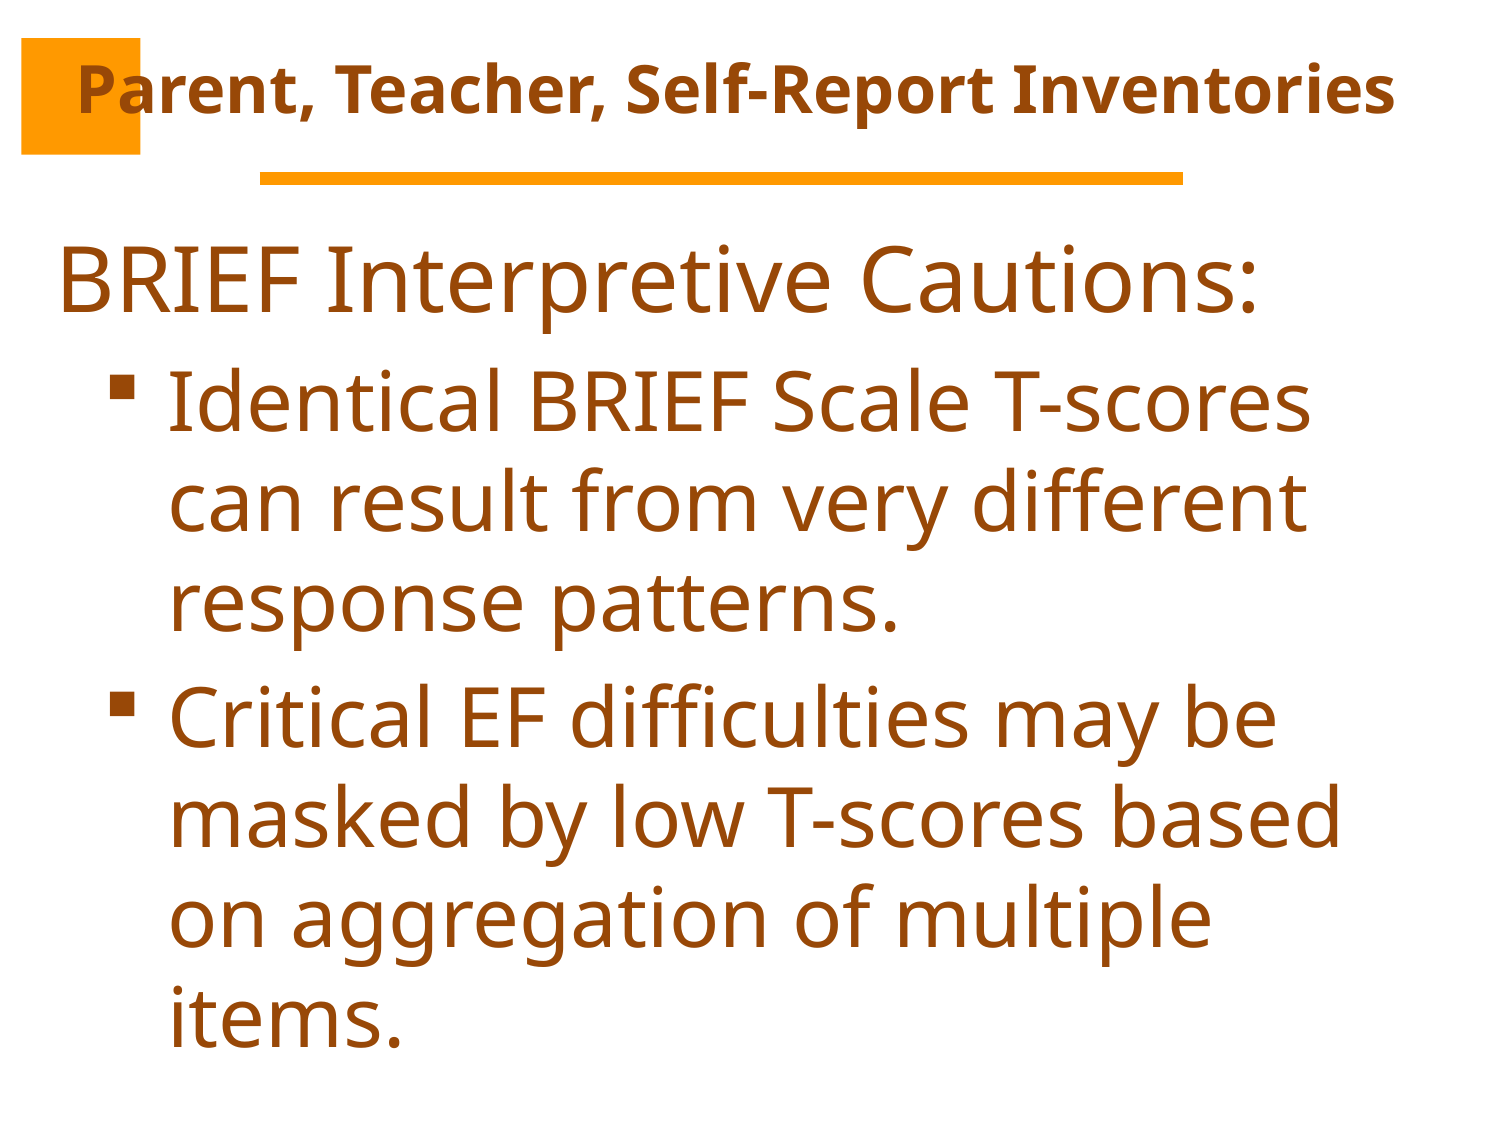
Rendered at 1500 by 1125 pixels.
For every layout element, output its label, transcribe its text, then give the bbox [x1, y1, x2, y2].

text_box [19, 36, 142, 157]
title Parent, Teacher, Self-Report Inventories [59, 18, 1441, 156]
list BRIEF Interpretive Cautions: Identical BRIEF Scale T-scores can result from very different response patterns. Critical EF difficulties may be masked by low T-scores based on aggregation of multiple items. [40, 213, 1460, 1032]
